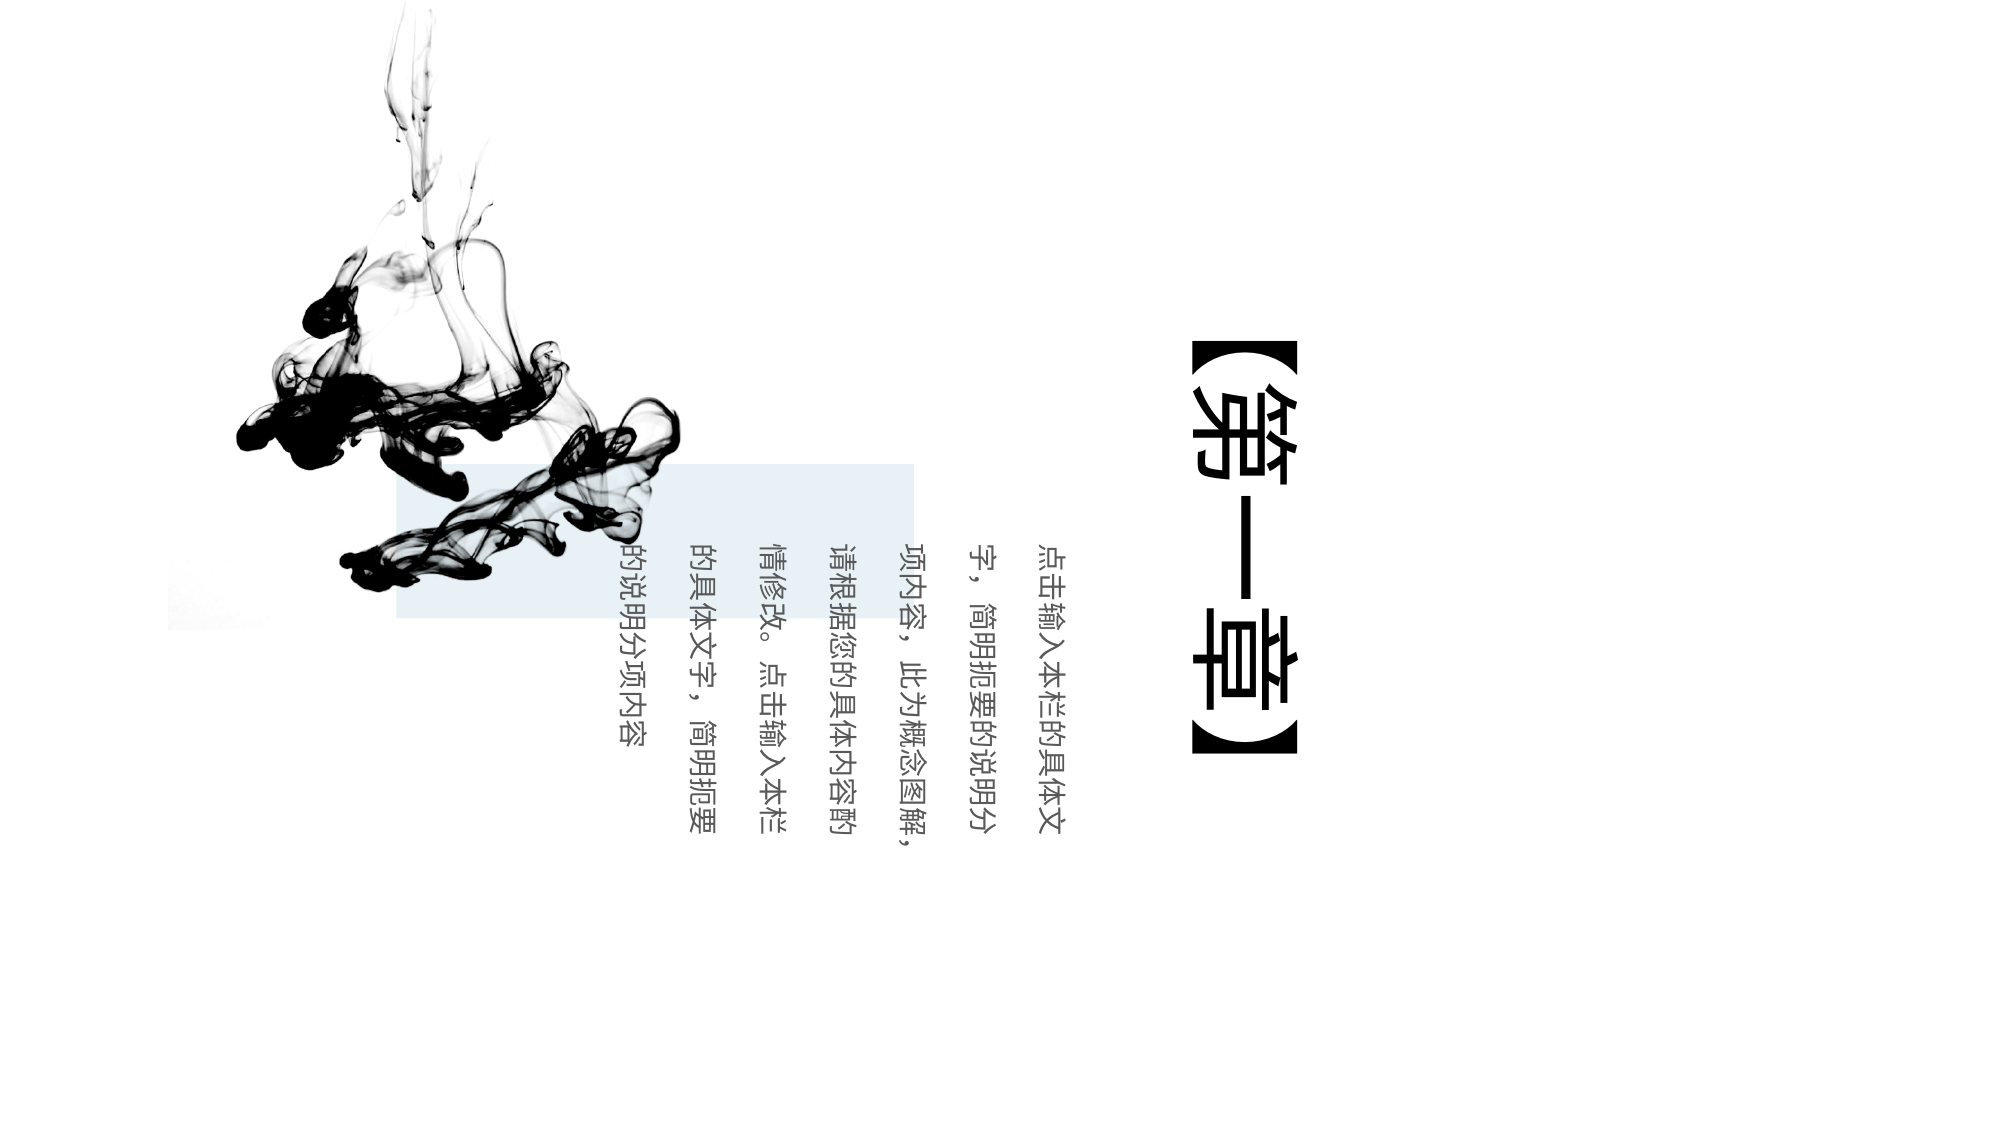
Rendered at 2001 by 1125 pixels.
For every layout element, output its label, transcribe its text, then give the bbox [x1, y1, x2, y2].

text_box [729, 463, 915, 619]
text_box 点击输入本栏的具体文字，简明扼要的说明分项内容，此为概念图解，请根据您的具体内容酌情修改。点击输入本栏的具体文字，简明扼要的说明分项内容 [800, 529, 1114, 863]
text_box 【第一章】 [1155, 251, 1322, 940]
picture [167, 0, 729, 653]
